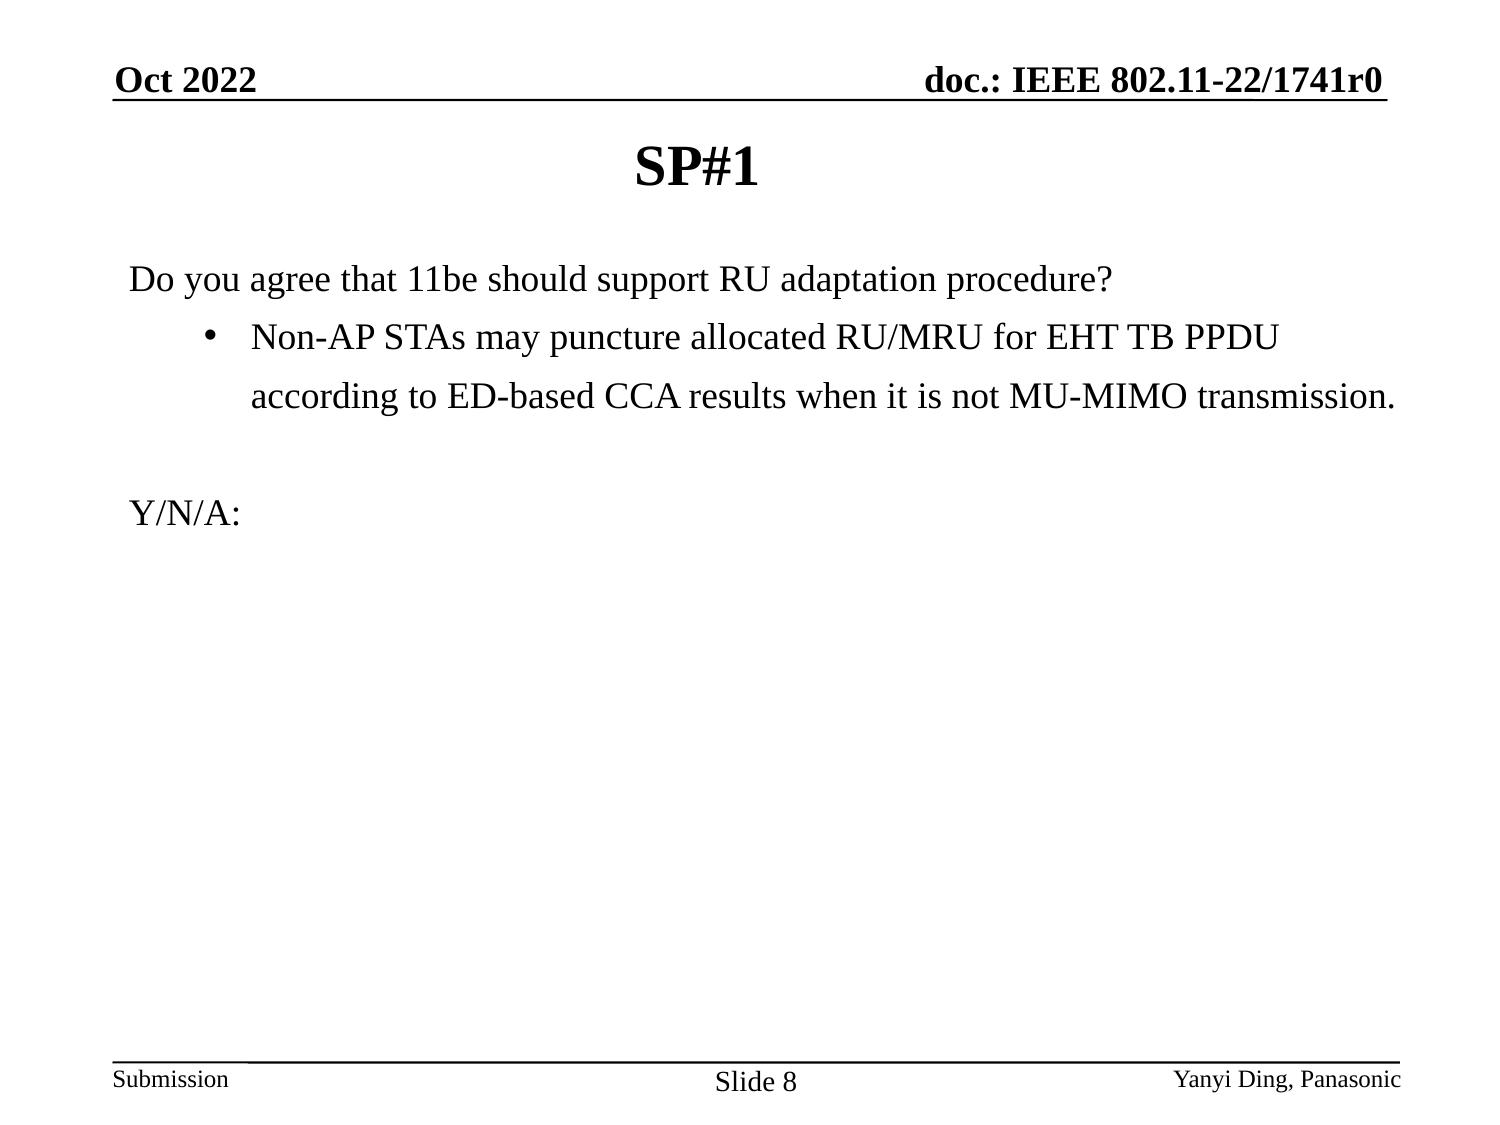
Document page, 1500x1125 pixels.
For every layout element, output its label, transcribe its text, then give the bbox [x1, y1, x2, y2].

slide_number Slide 8 [704, 1061, 808, 1098]
footer Yanyi Ding, Panasonic [1170, 1061, 1402, 1093]
text_box SP#1 [619, 119, 791, 205]
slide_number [114, 54, 259, 101]
text_box Do you agree that 11be should support RU adaptation procedure? Non-AP STAs may puncture allocated RU/MRU for EHT TB PPDU according to ED-based CCA results when it is not MU-MIMO transmission. Y/N/A: [114, 233, 1430, 541]
